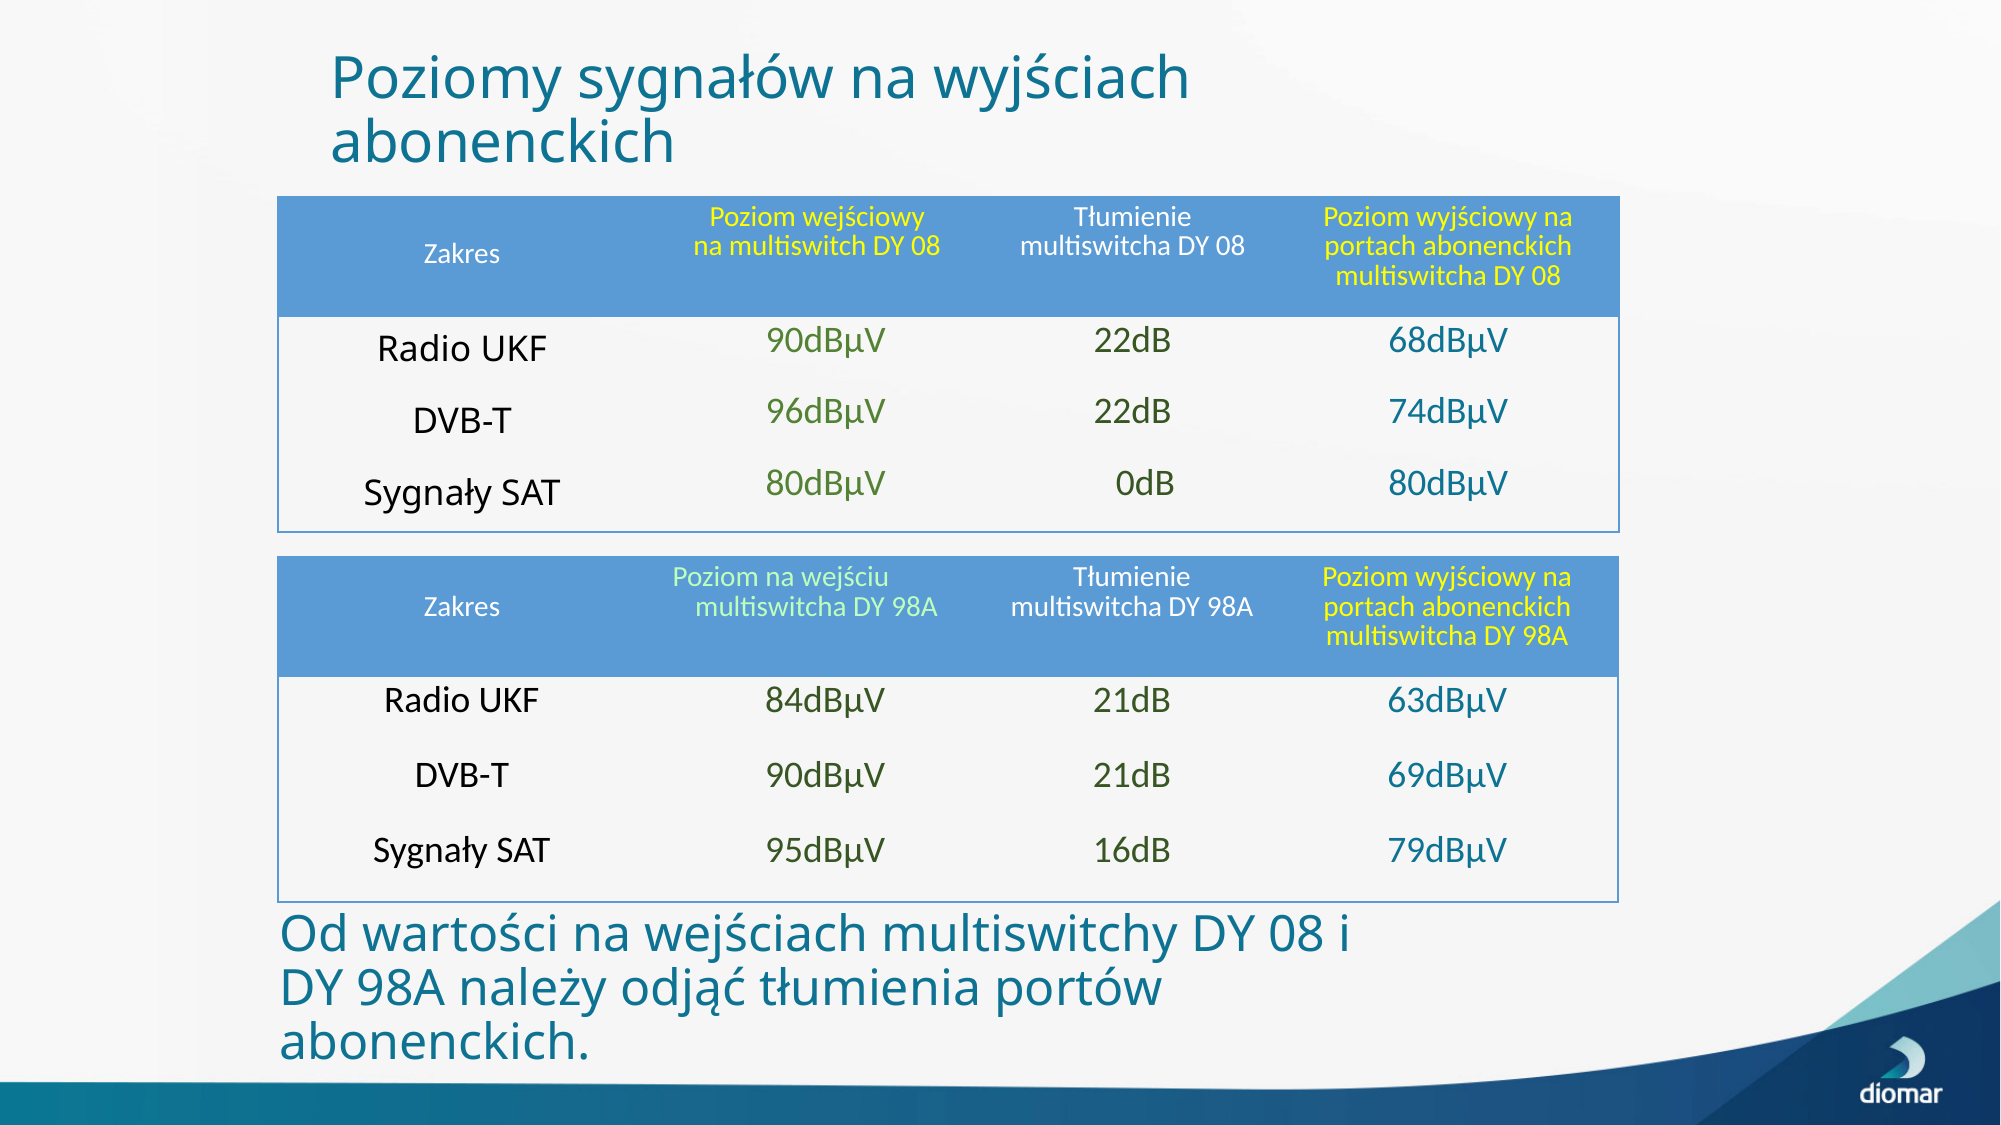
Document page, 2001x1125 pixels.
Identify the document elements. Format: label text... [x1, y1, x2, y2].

table_cell 96dBµV [646, 389, 988, 460]
table_cell 80dBµV [646, 460, 988, 531]
table_cell 79dBµV [1276, 827, 1617, 901]
table_cell 21dB [987, 752, 1276, 827]
table_cell 16dB [987, 827, 1276, 901]
text_box Od wartości na wejściach multiswitchy DY 08 i DY 98A należy odjąć tłumienia portów abonenckich. [264, 942, 1370, 1036]
table_cell Sygnały SAT [279, 827, 646, 901]
table_cell DVB-T [279, 389, 646, 460]
table_cell DVB-T [279, 752, 646, 827]
table_cell 63dBµV [1276, 677, 1617, 752]
table_cell 21dB [987, 677, 1276, 752]
table_header Poziom wyjściowy na portach abonenckich multiswitcha DY 98A [1276, 558, 1617, 677]
title Poziomy sygnałów na wyjściach abonenckich [315, 65, 1540, 158]
table_cell 22dB [988, 317, 1277, 389]
table_cell 74dBµV [1277, 389, 1618, 460]
table_cell 90dBµV [646, 317, 988, 389]
table_header Zakres [279, 558, 646, 677]
table_cell 69dBµV [1276, 752, 1617, 827]
table_cell 68dBµV [1277, 317, 1618, 389]
table_cell 95dBµV [646, 827, 987, 901]
table_cell Radio UKF [279, 677, 646, 752]
table_header Poziom wyjściowy na portach abonenckich multiswitcha DY 08 [1277, 198, 1618, 317]
table_cell 84dBµV [646, 677, 987, 752]
table_cell 80dBµV [1277, 460, 1618, 531]
table_header Zakres [279, 198, 646, 317]
table_cell 0dB [988, 460, 1277, 531]
table_cell 90dBµV [646, 752, 987, 827]
table_header Tłumienie multiswitcha DY 98A [987, 558, 1276, 677]
table_header Poziom na wejściu multiswitcha DY 98A [646, 558, 987, 677]
table_header Poziom wejściowy na multiswitch DY 08 [646, 198, 988, 317]
table_header Tłumienie multiswitcha DY 08 [988, 198, 1277, 317]
picture [0, 0, 2001, 1125]
table_cell 22dB [988, 389, 1277, 460]
table_cell Sygnały SAT [279, 460, 646, 531]
table_cell Radio UKF [279, 317, 646, 389]
